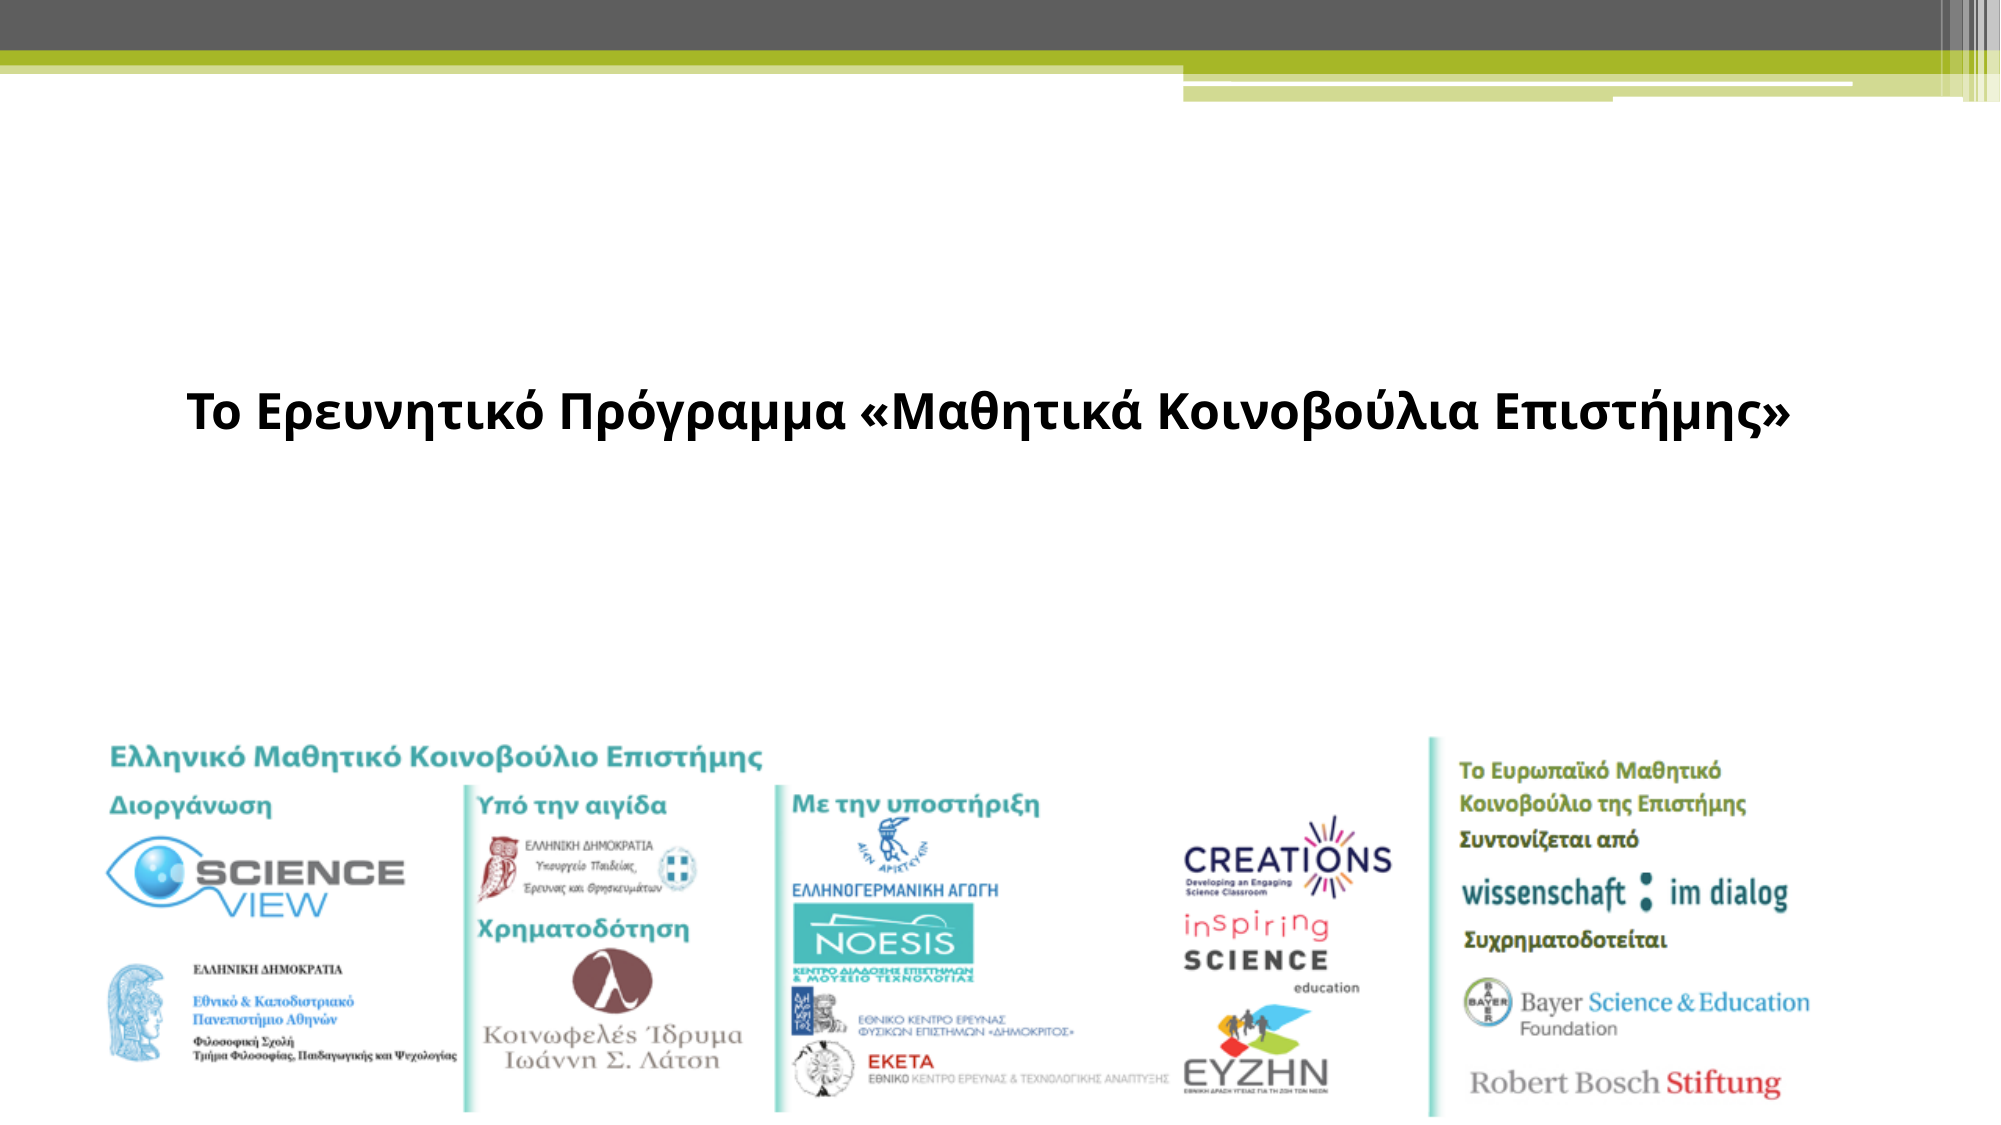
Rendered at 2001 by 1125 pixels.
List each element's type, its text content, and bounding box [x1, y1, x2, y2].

title Το Ερευνητικό Πρόγραμμα «Μαθητικά Κοινοβούλια Επιστήμης» [89, 356, 1890, 464]
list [99, 732, 1832, 1125]
